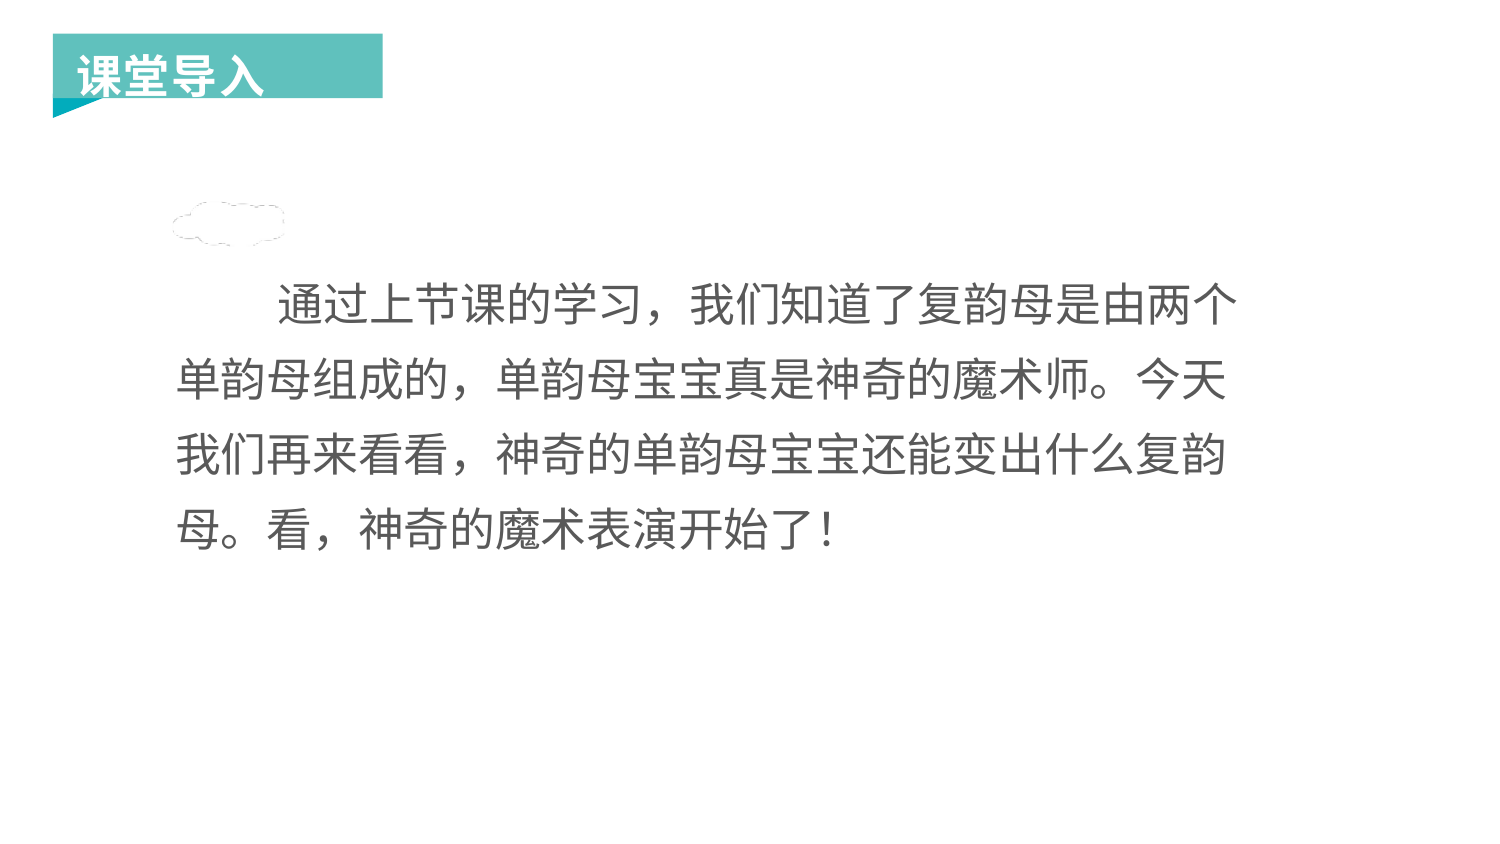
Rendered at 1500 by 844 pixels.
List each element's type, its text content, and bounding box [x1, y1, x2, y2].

text_box 通过上节课的学习，我们知道了复韵母是由两个单韵母组成的，单韵母宝宝真是神奇的魔术师。今天我们再来看看，神奇的单韵母宝宝还能变出什么复韵母。看，神奇的魔术表演开始了！ [160, 248, 1274, 563]
picture [172, 201, 285, 247]
list 课堂导入 [61, 46, 383, 94]
